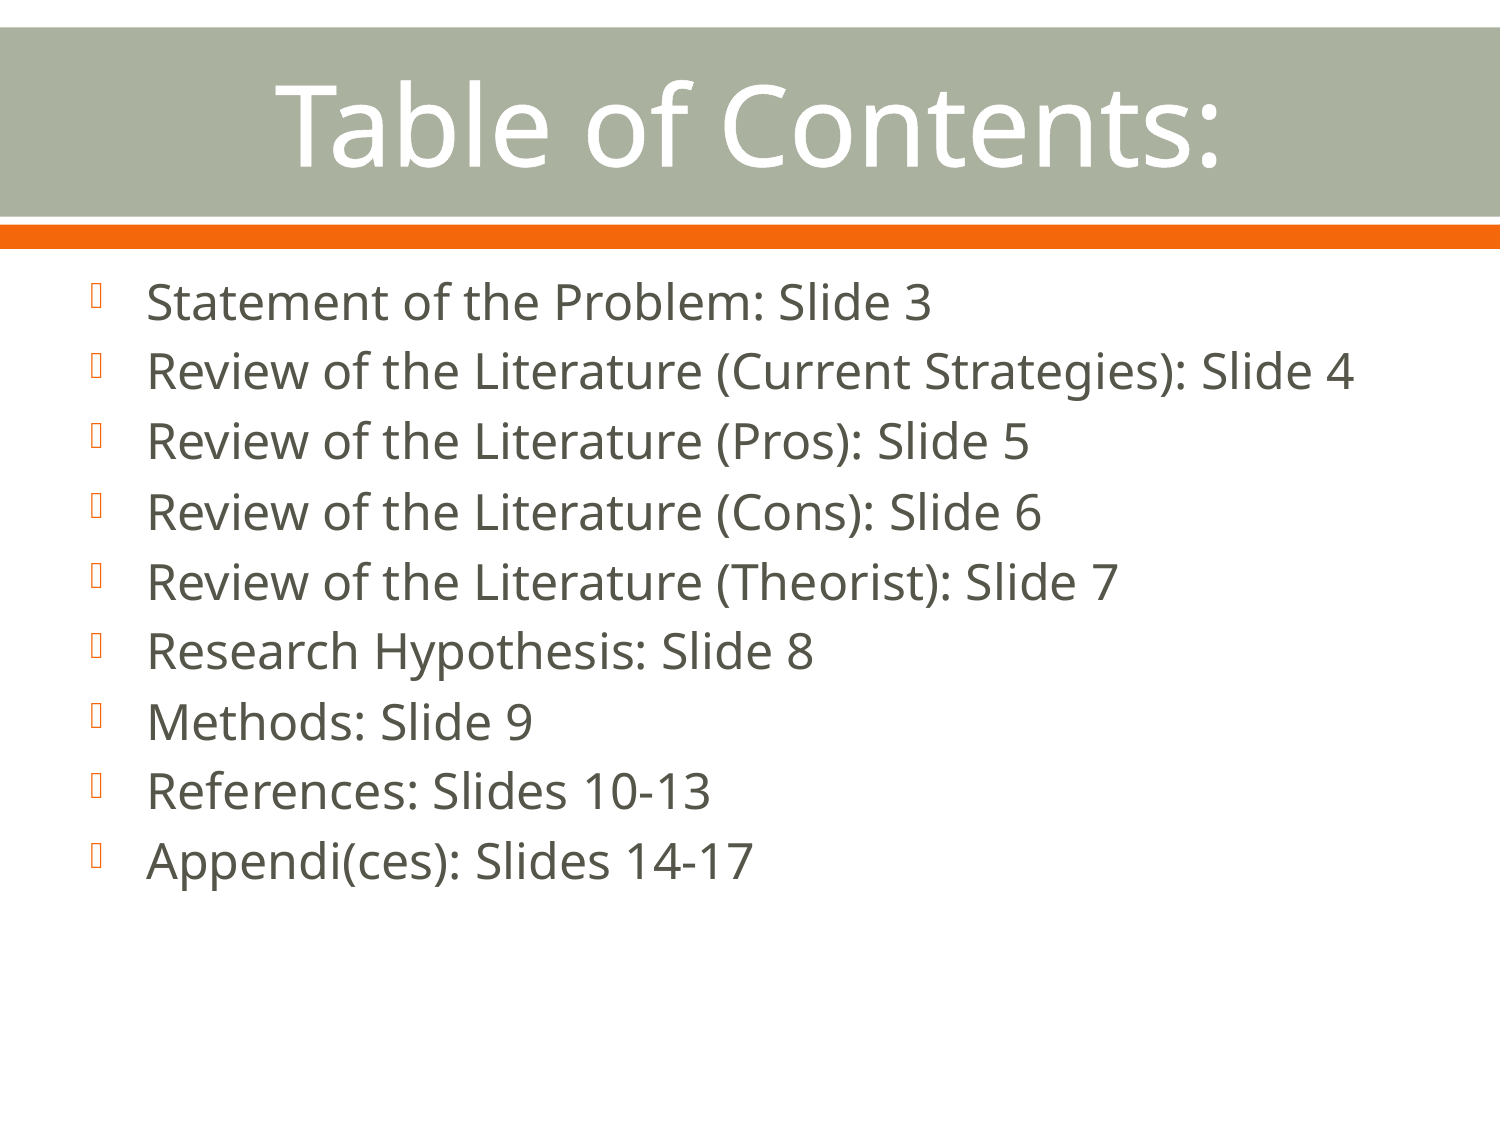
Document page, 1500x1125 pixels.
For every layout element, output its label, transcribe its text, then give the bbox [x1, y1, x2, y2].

list Statement of the Problem: Slide 3 Review of the Literature (Current Strategies): Slide 4 Review of the Literature (Pros): Slide 5 Review of the Literature (Cons): Slide 6 Review of the Literature (Theorist): Slide 7 Research Hypothesis: Slide 8 Methods: Slide 9 References: Slides 10-13 Appendi(ces): Slides 14-17 [75, 262, 1425, 1005]
title Table of Contents: [75, 29, 1425, 213]
